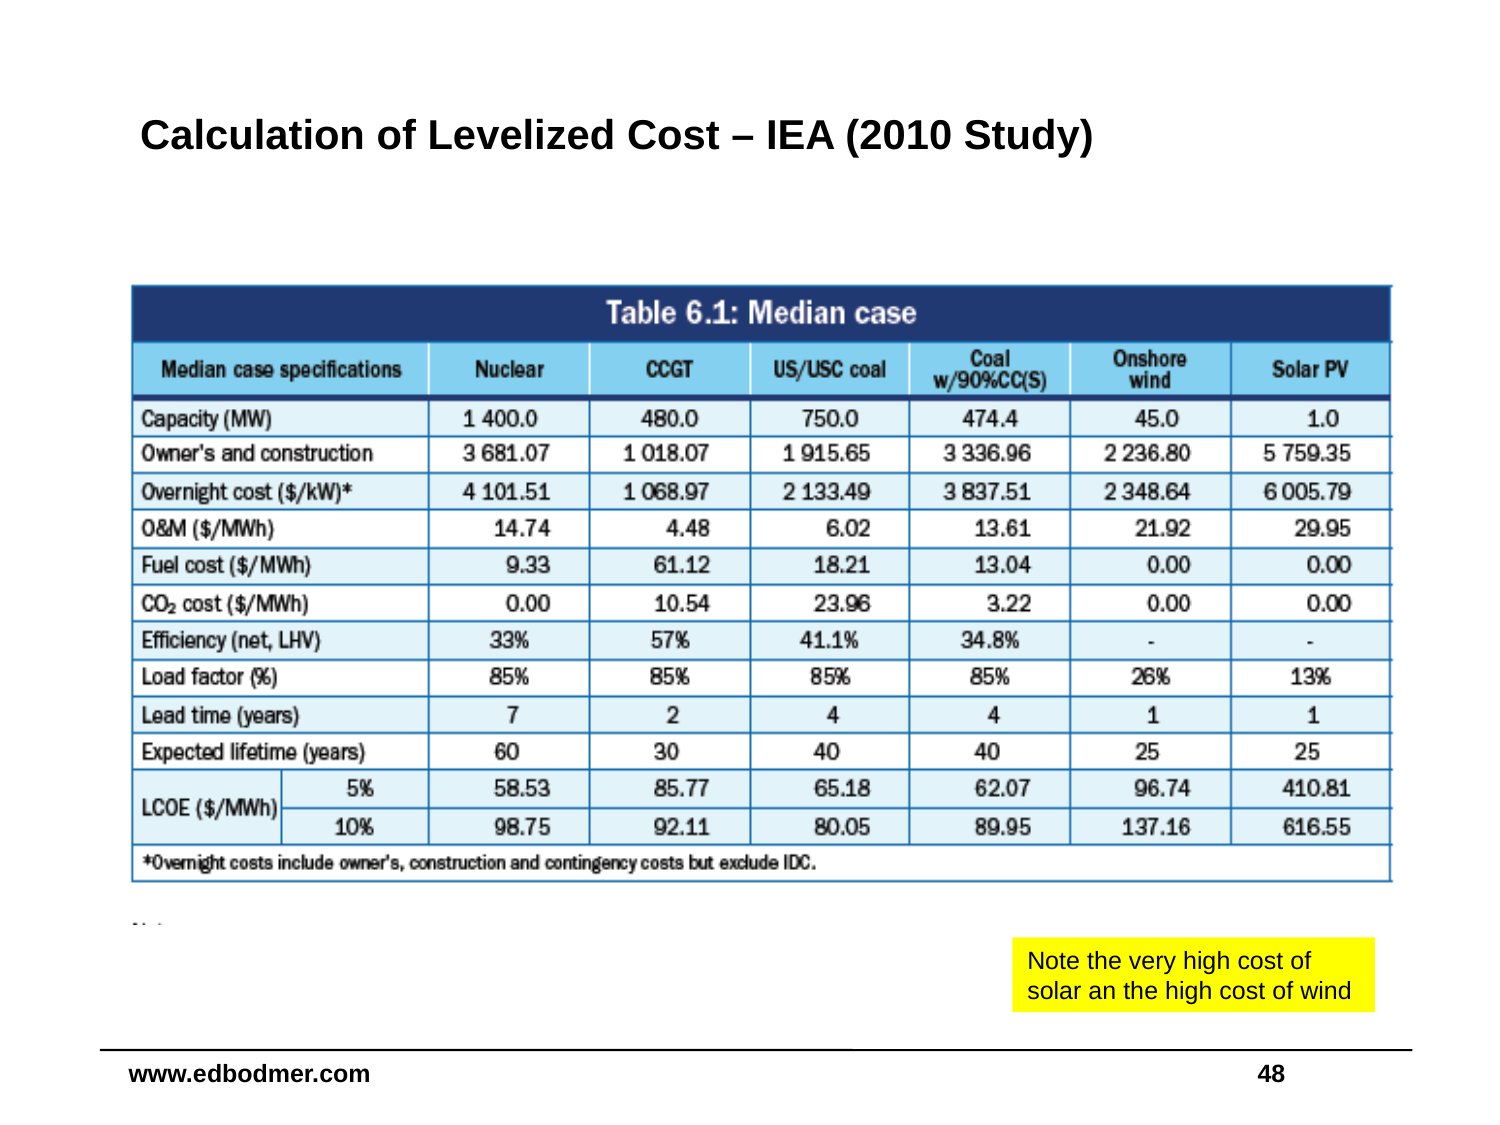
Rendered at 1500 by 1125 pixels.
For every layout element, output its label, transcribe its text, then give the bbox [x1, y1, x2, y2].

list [62, 249, 1463, 926]
text_box Note the very high cost of solar an the high cost of wind [1012, 937, 1375, 1013]
title Calculation of Levelized Cost – IEA (2010 Study) [124, 99, 1288, 226]
